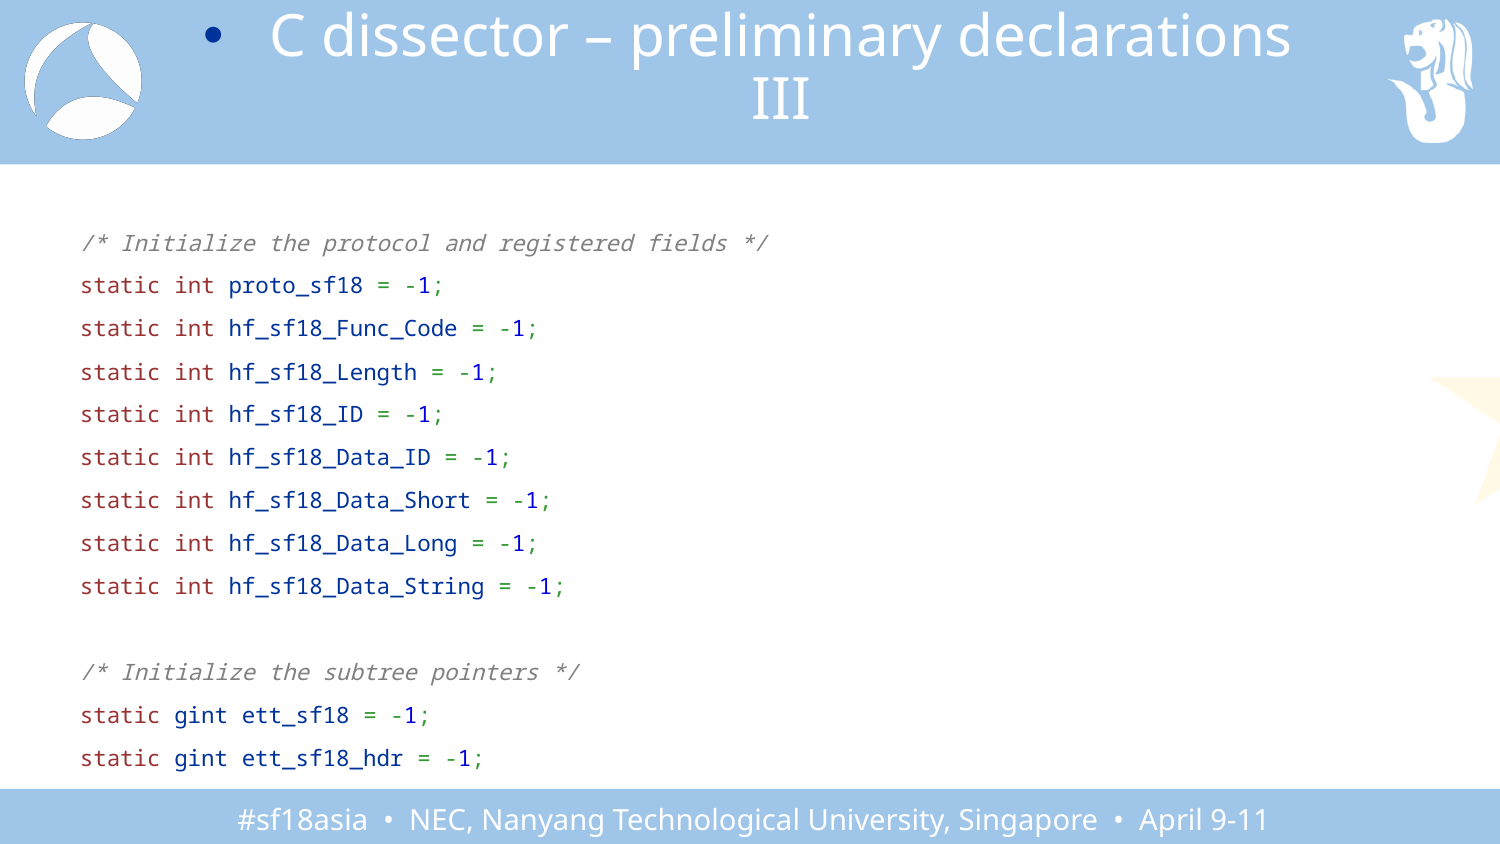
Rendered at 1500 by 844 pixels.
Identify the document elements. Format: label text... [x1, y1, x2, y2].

list /* Initialize the protocol and registered fields */ static int proto_sf18 = -1; static int hf_sf18_Func_Code = -1; static int hf_sf18_Length = -1; static int hf_sf18_ID = -1; static int hf_sf18_Data_ID = -1; static int hf_sf18_Data_Short = -1; static int hf_sf18_Data_Long = -1; static int hf_sf18_Data_String = -1; /* Initialize the subtree pointers */ static gint ett_sf18 = -1; static gint ett_sf18_hdr = -1; [64, 173, 1436, 788]
picture [1387, 19, 1473, 143]
picture [24, 22, 142, 140]
list C dissector – preliminary declarations III [147, 0, 1341, 139]
